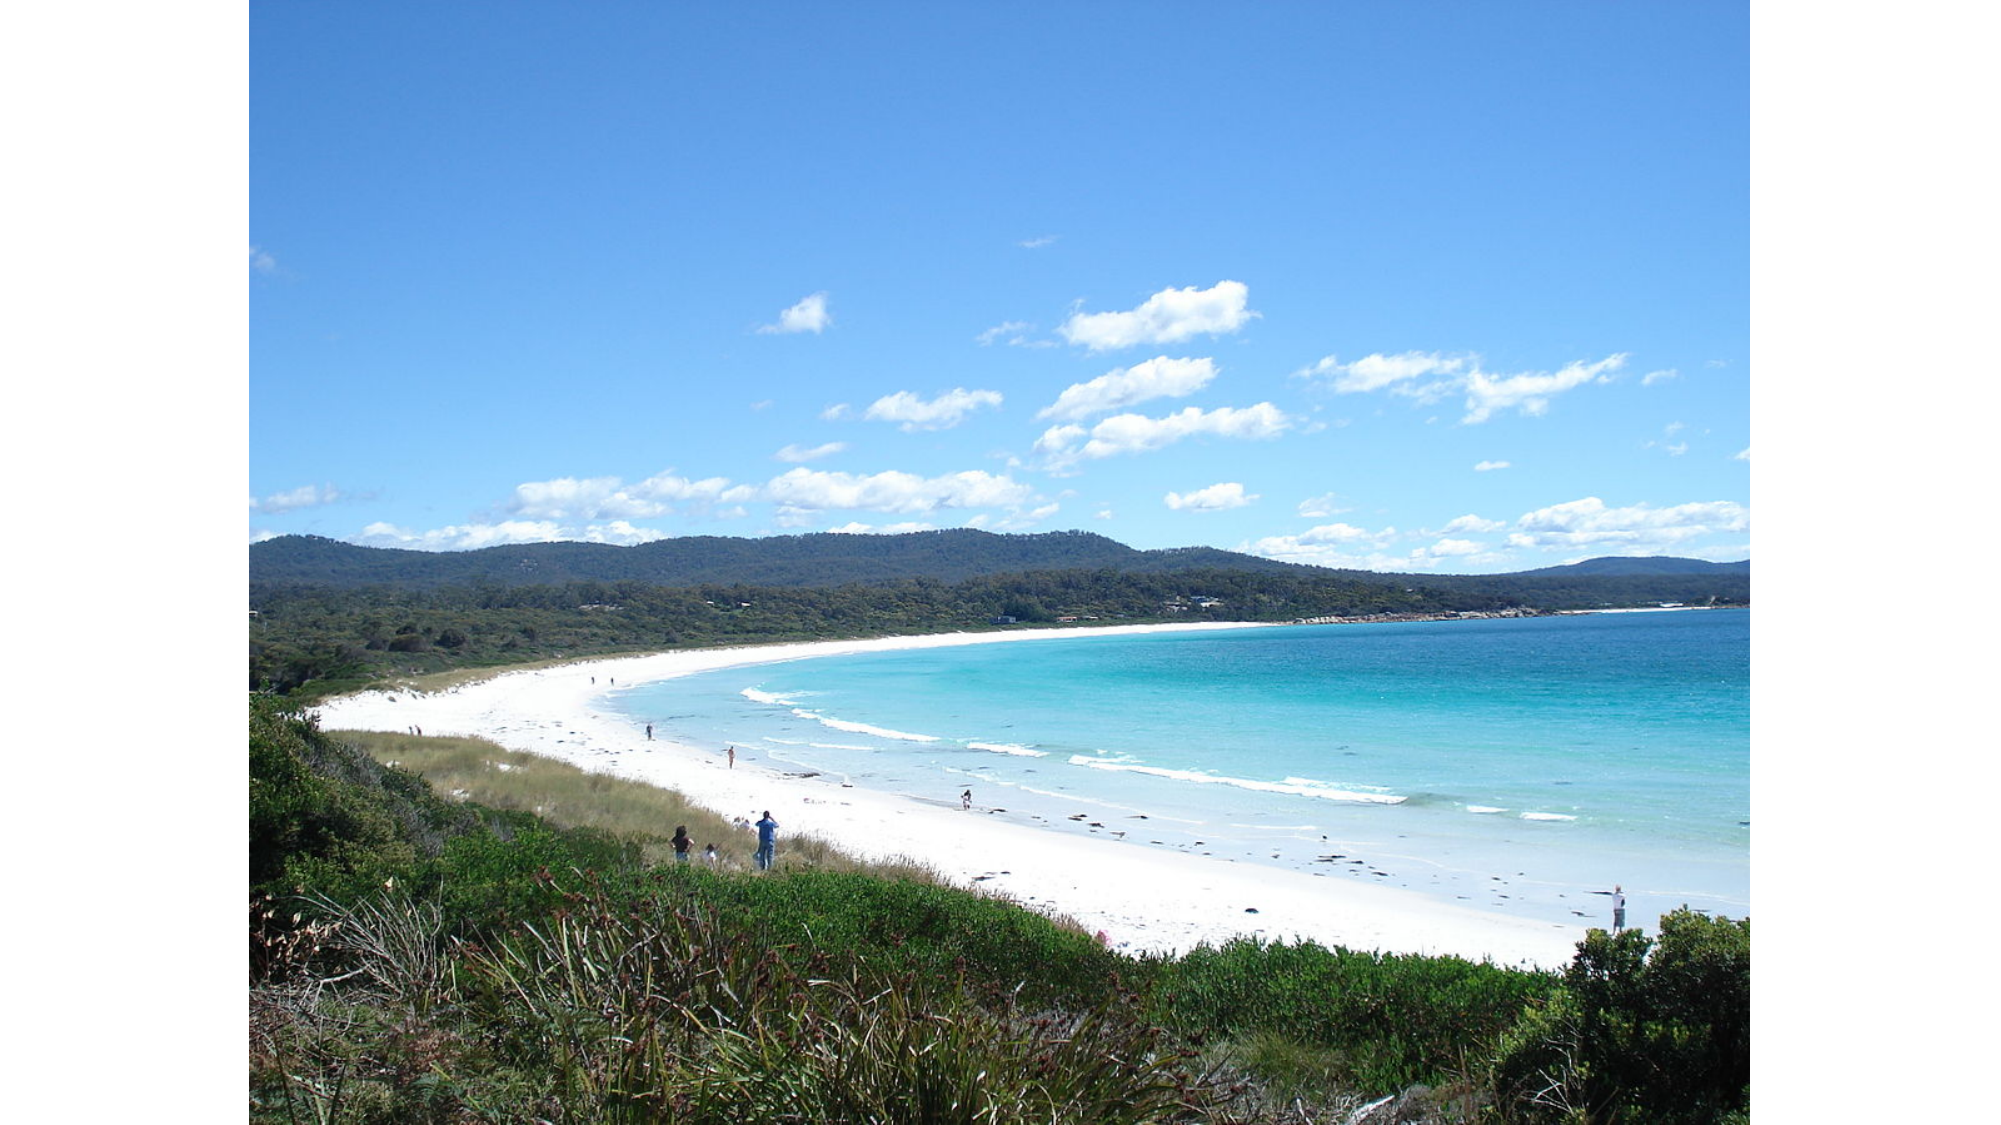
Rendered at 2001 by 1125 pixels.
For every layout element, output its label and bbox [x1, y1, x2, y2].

picture [249, 0, 1750, 1125]
